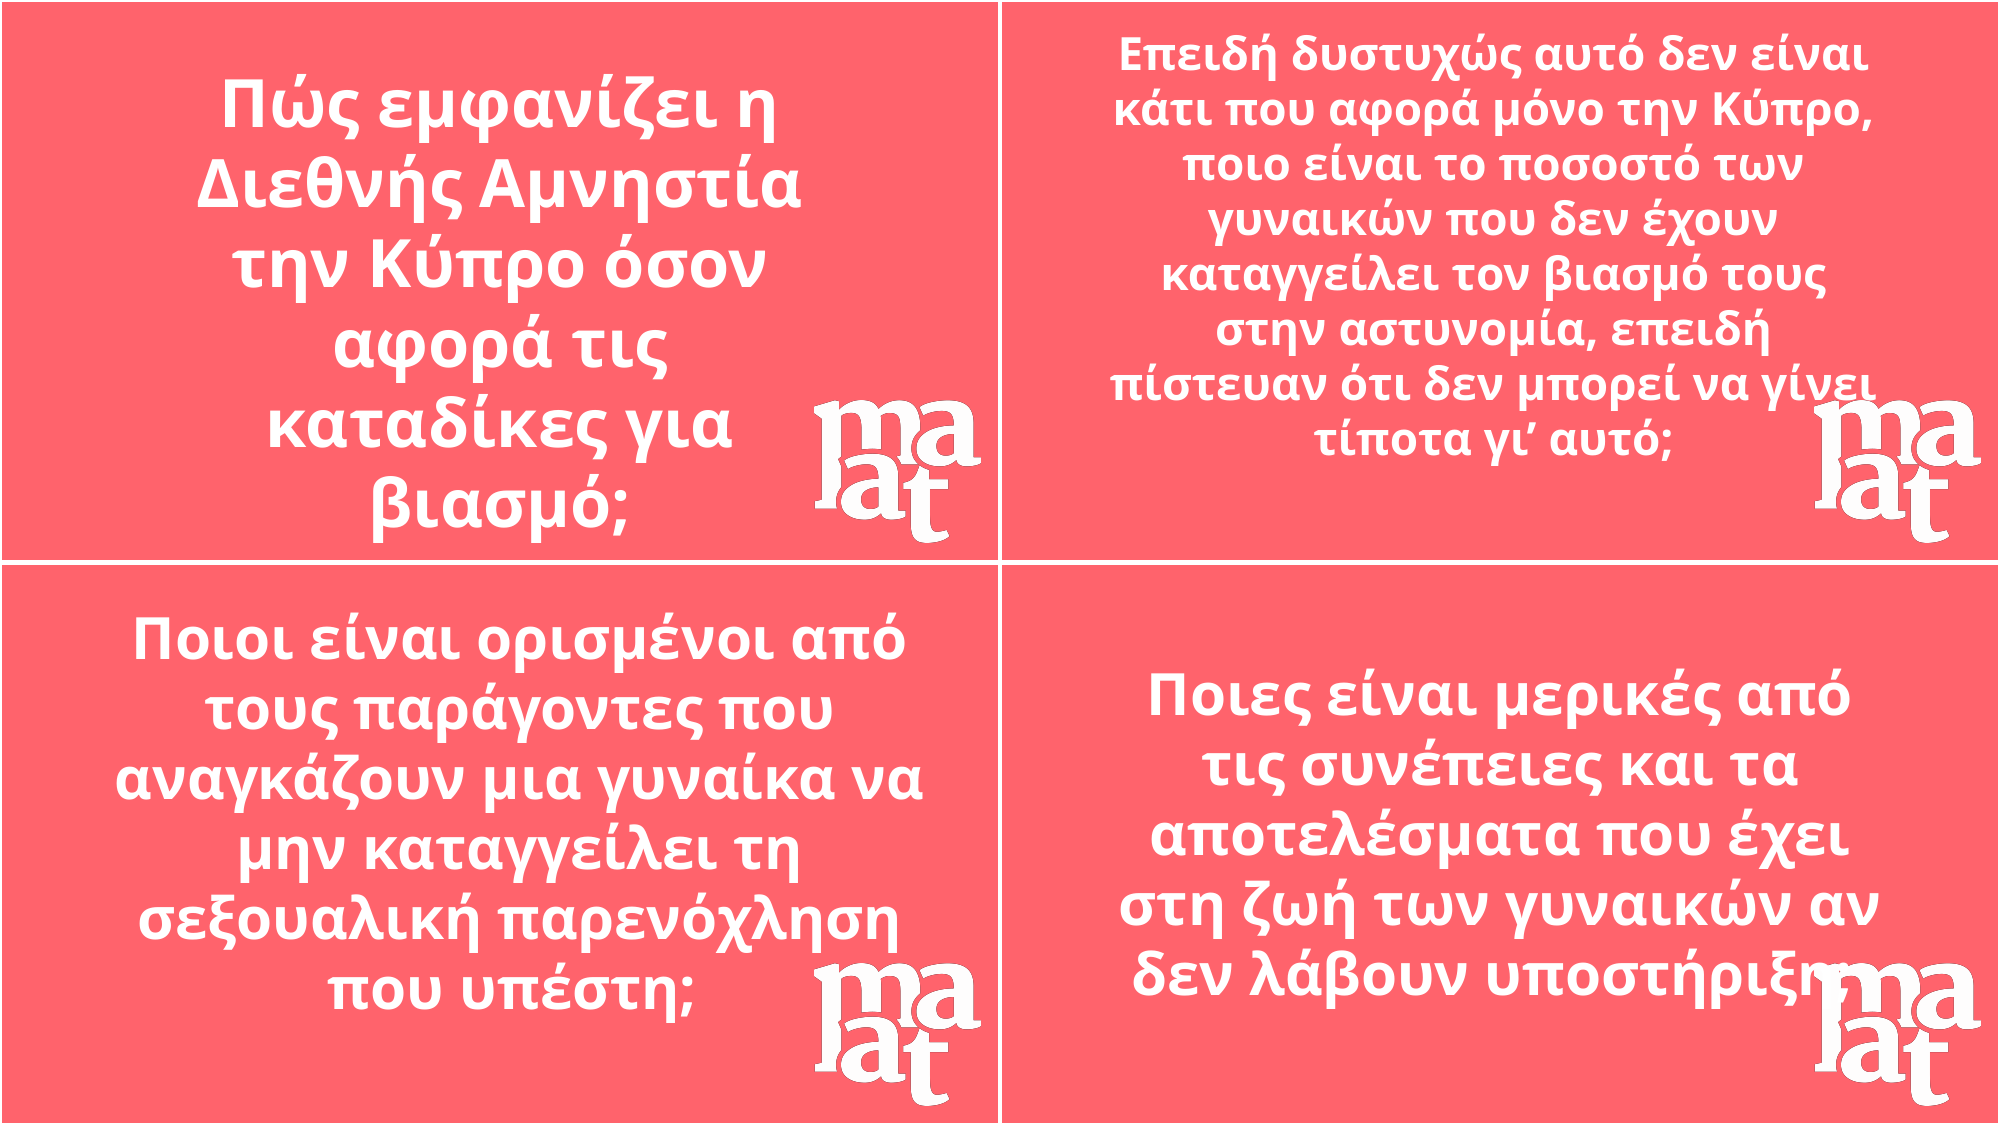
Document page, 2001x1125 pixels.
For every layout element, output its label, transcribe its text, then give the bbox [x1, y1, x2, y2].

text_box [999, 562, 2000, 1125]
text_box Πώς εμφανίζει η Διεθνής Αμνηστία την Κύπρο όσον αφορά τις καταδίκες για βιασμό; [143, 53, 857, 548]
picture [1814, 962, 1981, 1106]
picture [814, 400, 981, 544]
text_box Επειδή δυστυχώς αυτό δεν είναι κάτι που αφορά μόνο την Κύπρο, ποιο είναι το ποσοστό των γυναικών που δεν έχουν καταγγείλει τον βιασμό τους στην αστυνομία, επειδή πίστευαν ότι δεν μπορεί να γίνει τίποτα γι’ αυτό; [1089, 17, 1898, 472]
text_box [0, 562, 999, 1125]
text_box Ποιες είναι μερικές από τις συνέπειες και τα αποτελέσματα που έχει στη ζωή των γυναικών αν δεν λάβουν υποστήριξη; [1083, 649, 1917, 1015]
text_box Ποιοι είναι ορισμένοι από τους παράγοντες που αναγκάζουν μια γυναίκα να μην καταγγείλει τη σεξουαλική παρενόχληση που υπέστη; [81, 593, 959, 1029]
text_box [0, 0, 999, 562]
text_box [999, 0, 2000, 562]
picture [1814, 400, 1981, 544]
picture [814, 962, 981, 1106]
